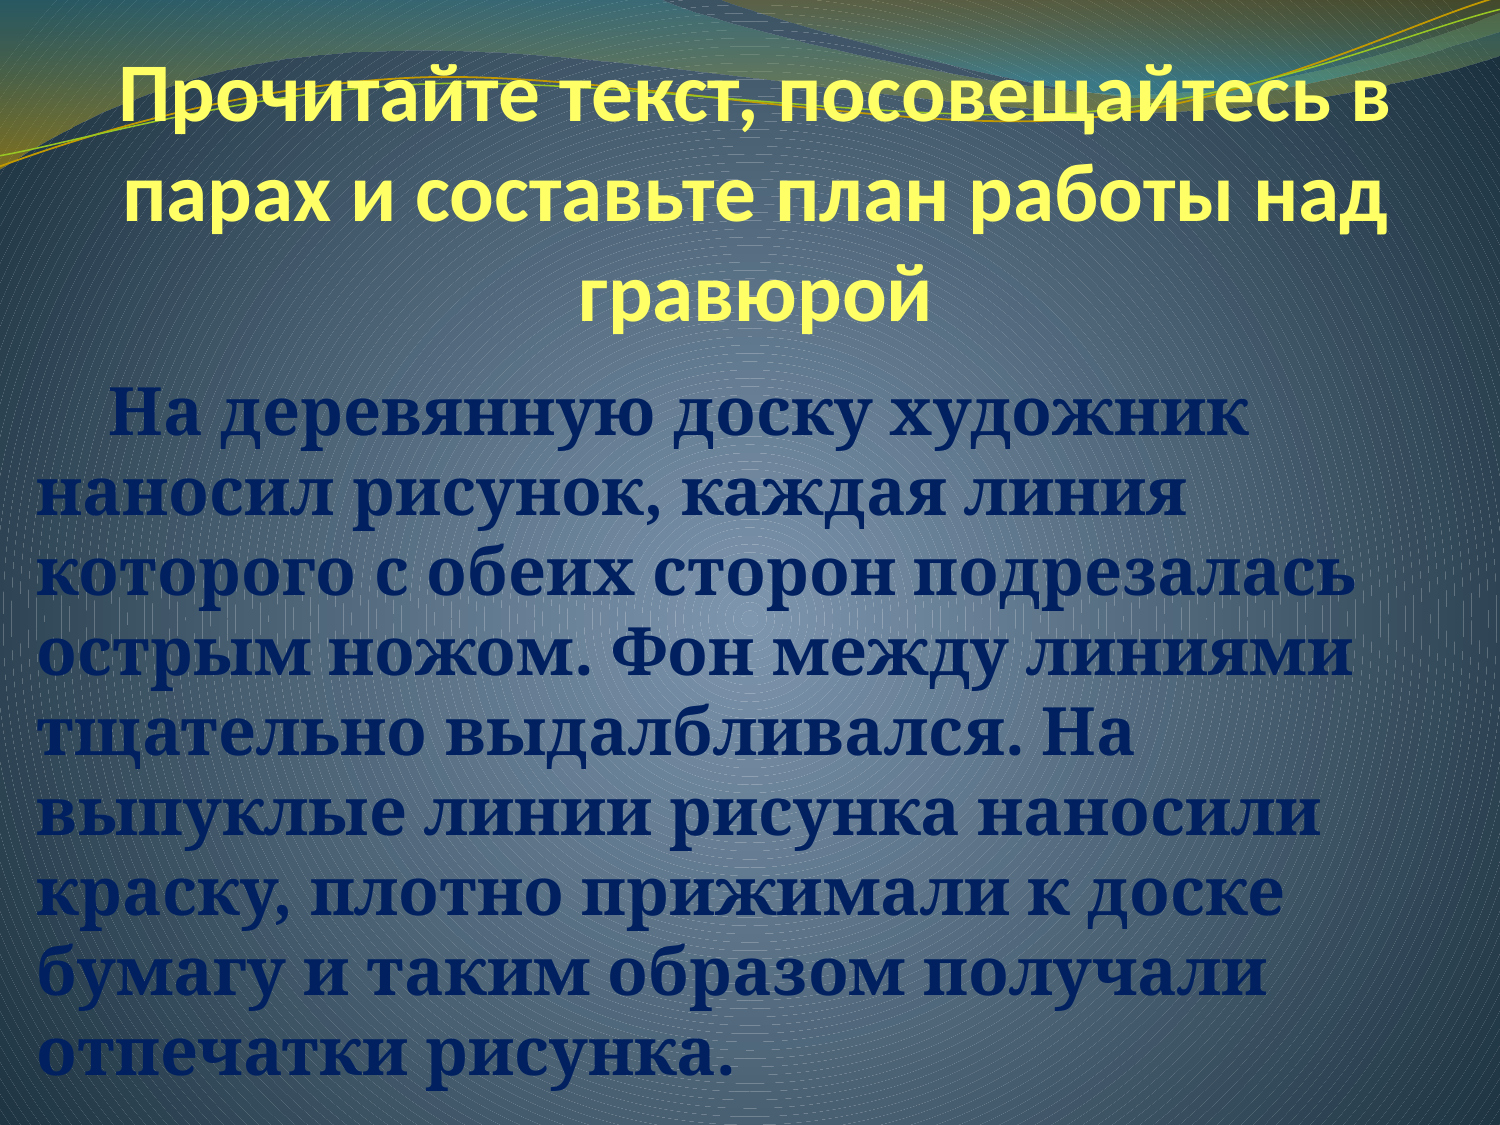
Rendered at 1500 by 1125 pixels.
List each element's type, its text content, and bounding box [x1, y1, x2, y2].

list На деревянную доску художник наносил рисунок, каждая линия которого с обеих сторон подрезалась острым ножом. Фон между линиями тщательно выдалбливался. На выпуклые линии рисунка наносили краску, плотно прижимали к доске бумагу и таким образом получали отпечатки рисунка. [29, 361, 1471, 1083]
title Прочитайте текст, посовещайтесь в парах и составьте план работы над гравюрой [41, 42, 1471, 339]
